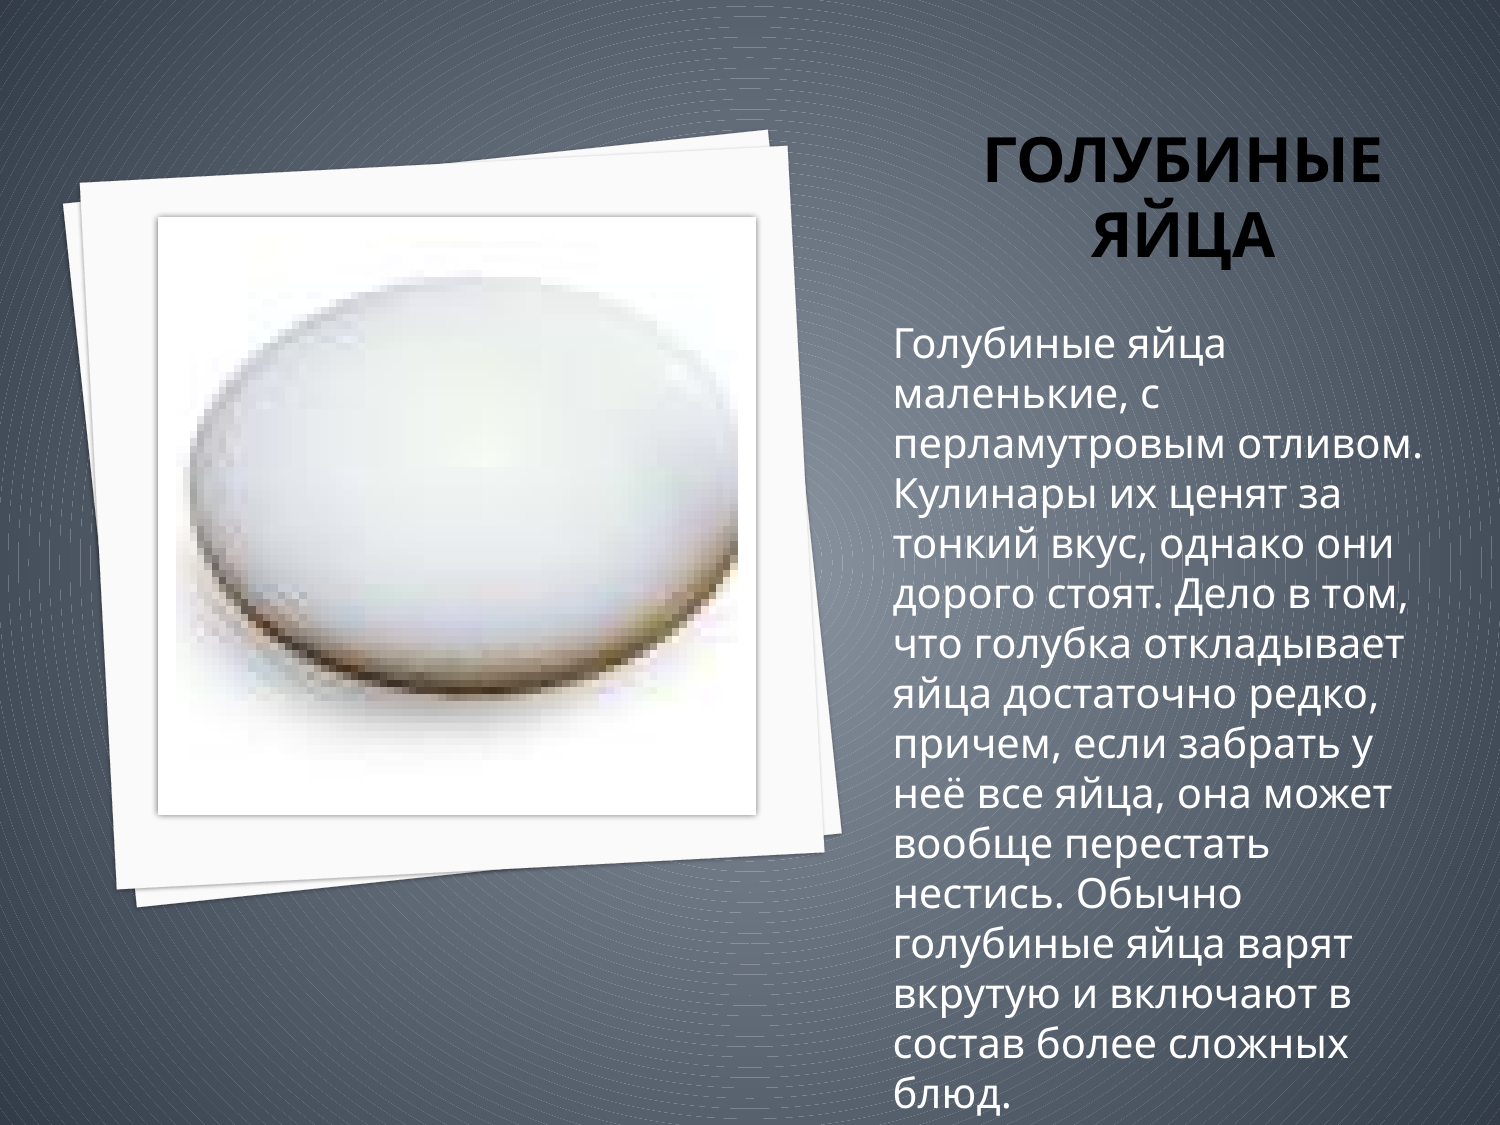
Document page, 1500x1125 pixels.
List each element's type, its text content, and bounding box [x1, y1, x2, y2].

picture [175, 233, 739, 798]
list Голубиные яйца маленькие, с перламутровым отливом. Кулинары их ценят за тонкий вкус, однако они дорого стоят. Дело в том, что голубка откладывает яйца достаточно редко, причем, если забрать у неё все яйца, она может вообще перестать нестись. Обычно голубиные яйца варят вкрутую и включают в состав более сложных блюд. [878, 316, 1442, 938]
title Голубиные яйца [902, 82, 1465, 270]
